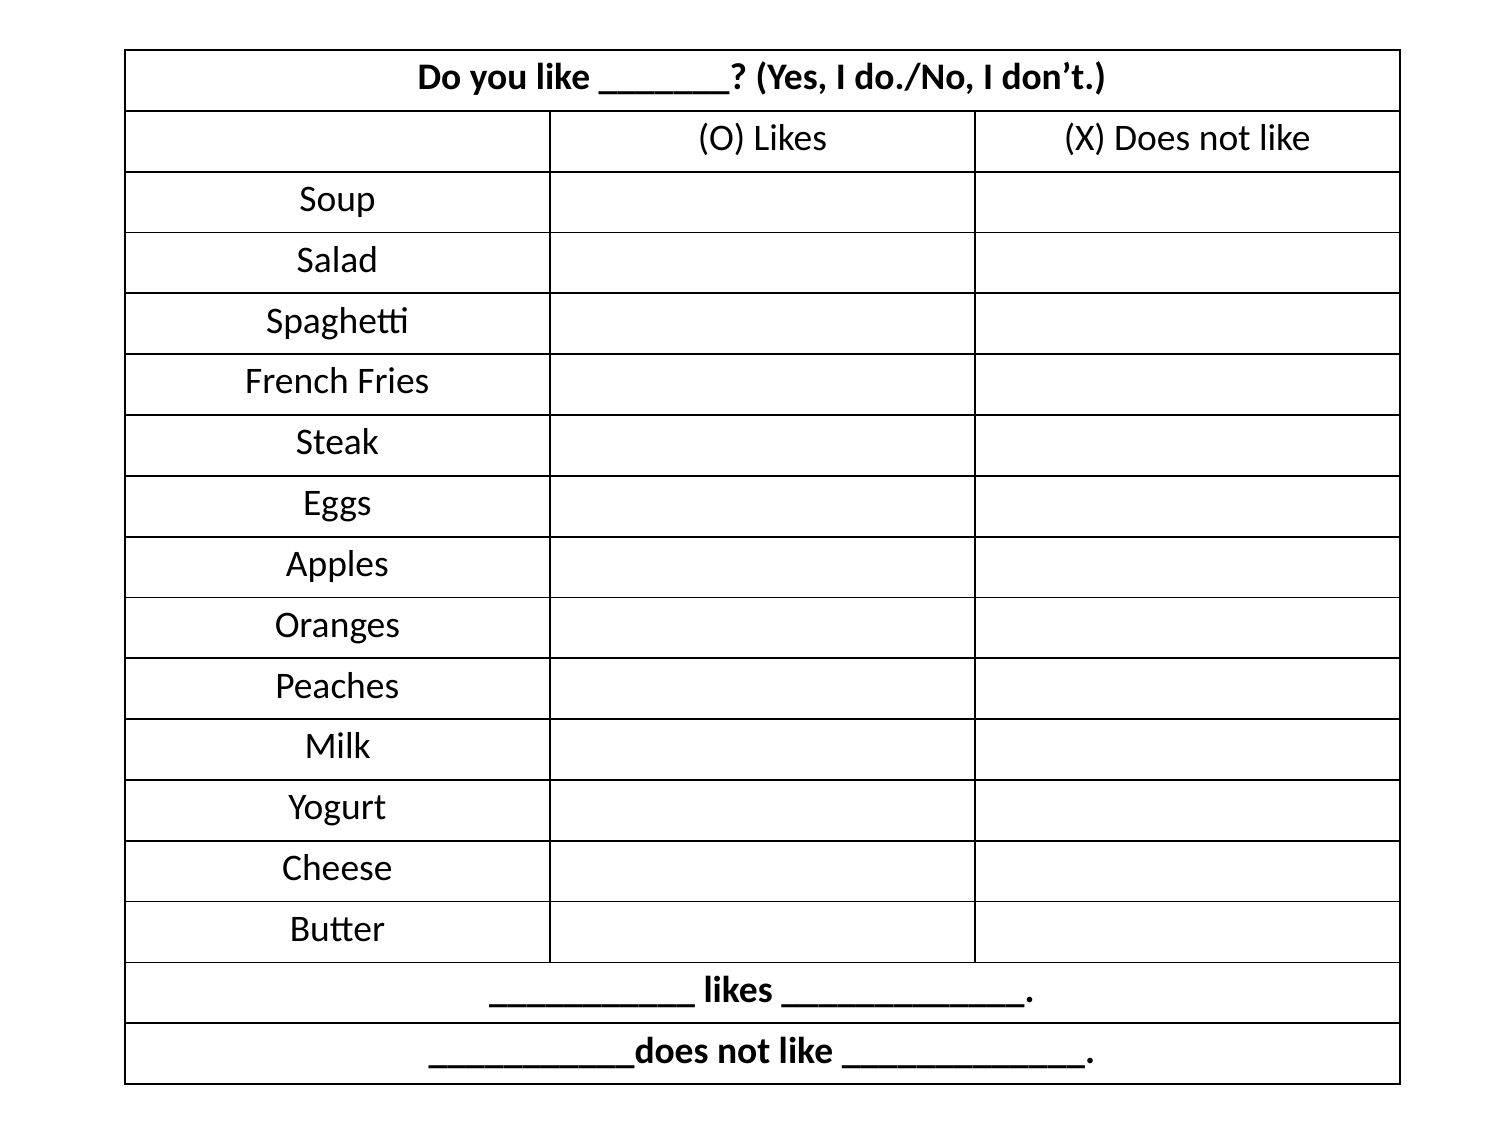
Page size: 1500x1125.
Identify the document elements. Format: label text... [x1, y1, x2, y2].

table_cell [976, 659, 1399, 718]
table_cell [551, 355, 974, 414]
table_cell [551, 477, 974, 536]
table_cell Apples [126, 538, 549, 597]
table_cell (O) Likes [551, 112, 974, 171]
table_cell Cheese [126, 842, 549, 901]
table_header Do you like _______? (Yes, I do./No, I don’t.) [126, 51, 1399, 110]
table_cell [976, 781, 1399, 840]
table_cell Milk [126, 720, 549, 779]
table_cell [976, 173, 1399, 232]
table_cell [976, 538, 1399, 597]
table_cell [551, 720, 974, 779]
table_cell Oranges [126, 598, 549, 657]
table_cell [976, 477, 1399, 536]
table_cell ___________does not like _____________. [126, 1024, 1399, 1083]
table_cell [551, 781, 974, 840]
table_cell French Fries [126, 355, 549, 414]
table_cell Soup [126, 173, 549, 232]
table_cell Eggs [126, 477, 549, 536]
table_cell Salad [126, 233, 549, 292]
table_cell [976, 842, 1399, 901]
table_cell Steak [126, 416, 549, 475]
table_cell [976, 720, 1399, 779]
table_cell [551, 598, 974, 657]
table_cell (X) Does not like [976, 112, 1399, 171]
table_cell [551, 842, 974, 901]
table_cell [976, 902, 1399, 962]
table_cell Peaches [126, 659, 549, 718]
table_cell [551, 416, 974, 475]
table_cell [976, 355, 1399, 414]
table_cell [976, 416, 1399, 475]
table_cell [551, 538, 974, 597]
table_cell [551, 659, 974, 718]
table_cell [126, 112, 549, 171]
table_cell [551, 173, 974, 232]
table_cell Yogurt [126, 781, 549, 840]
table_cell [551, 294, 974, 353]
table_cell [976, 233, 1399, 292]
table_cell ___________ likes _____________. [126, 963, 1399, 1022]
table_cell [976, 294, 1399, 353]
table_cell [551, 233, 974, 292]
table_cell Spaghetti [126, 294, 549, 353]
table_cell [551, 902, 974, 962]
table_cell Butter [126, 902, 549, 962]
table_cell [976, 598, 1399, 657]
